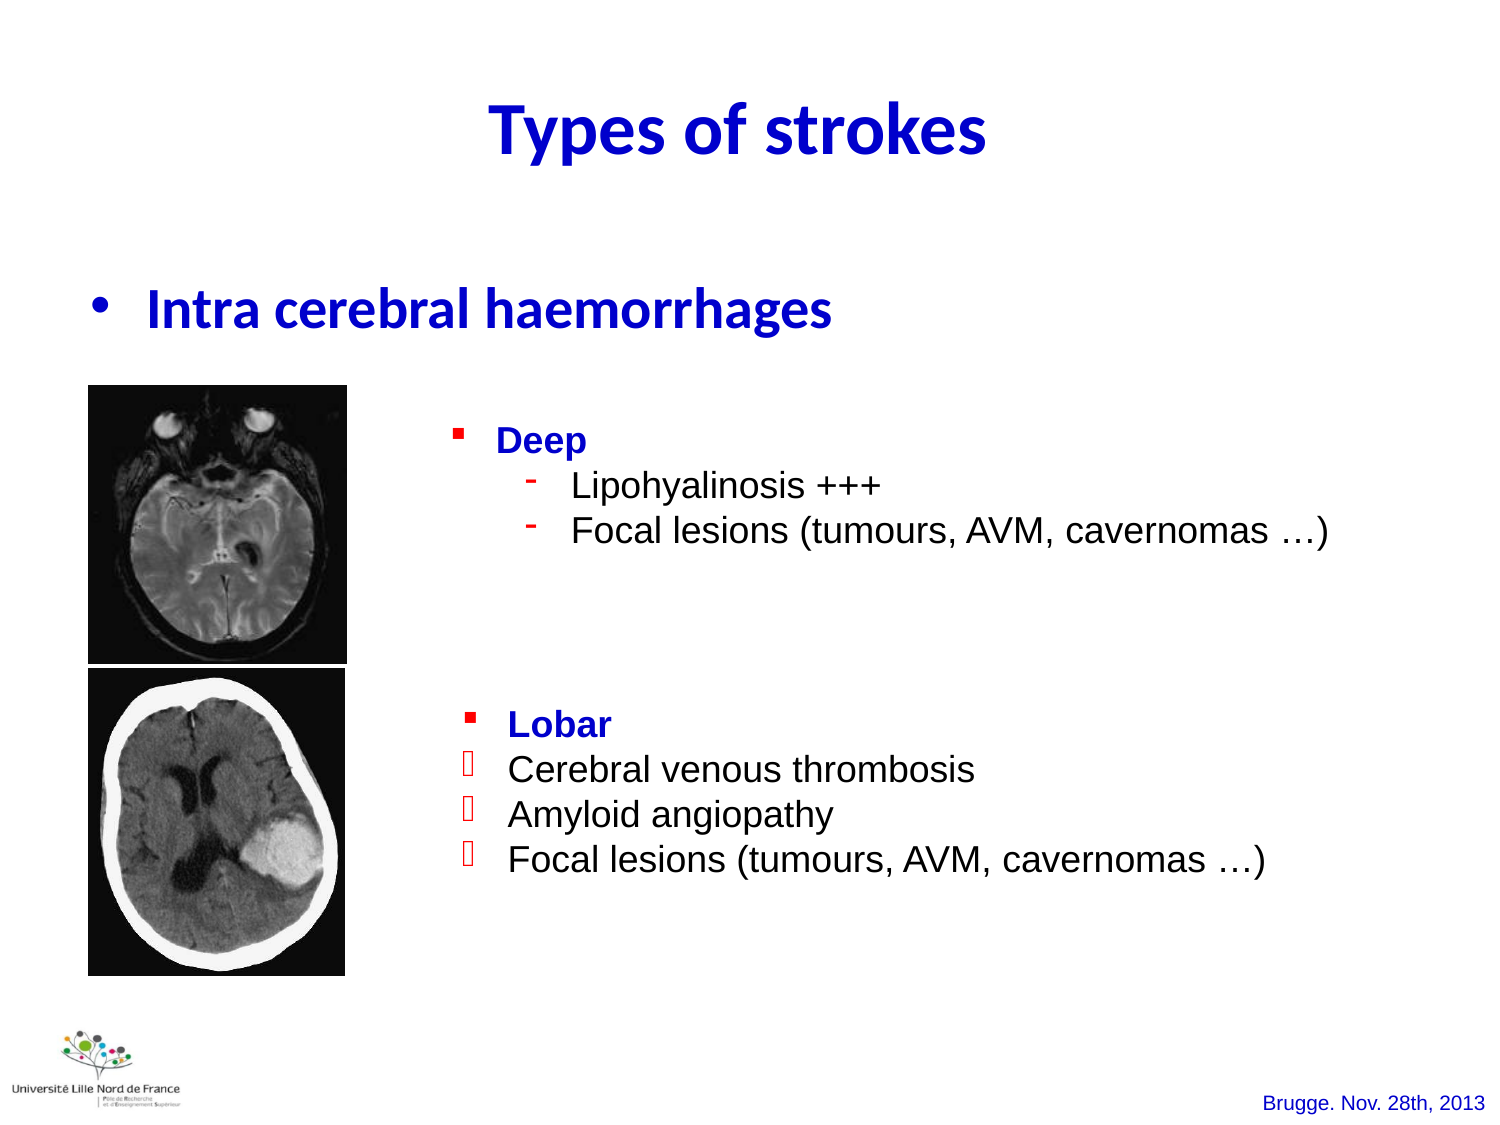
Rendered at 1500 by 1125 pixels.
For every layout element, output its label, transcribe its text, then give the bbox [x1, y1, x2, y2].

title Types of strokes [170, 30, 1306, 219]
text_box Lobar Cerebral venous thrombosis Amyloid angiopathy Focal lesions (tumours, AVM, cavernomas …) [407, 692, 1376, 888]
picture [88, 385, 347, 664]
picture [88, 668, 345, 977]
list Intra cerebral haemorrhages [74, 262, 1426, 1012]
text_box Deep Lipohyalinosis +++ Focal lesions (tumours, AVM, cavernomas …) [395, 408, 1412, 559]
picture [11, 1011, 183, 1123]
